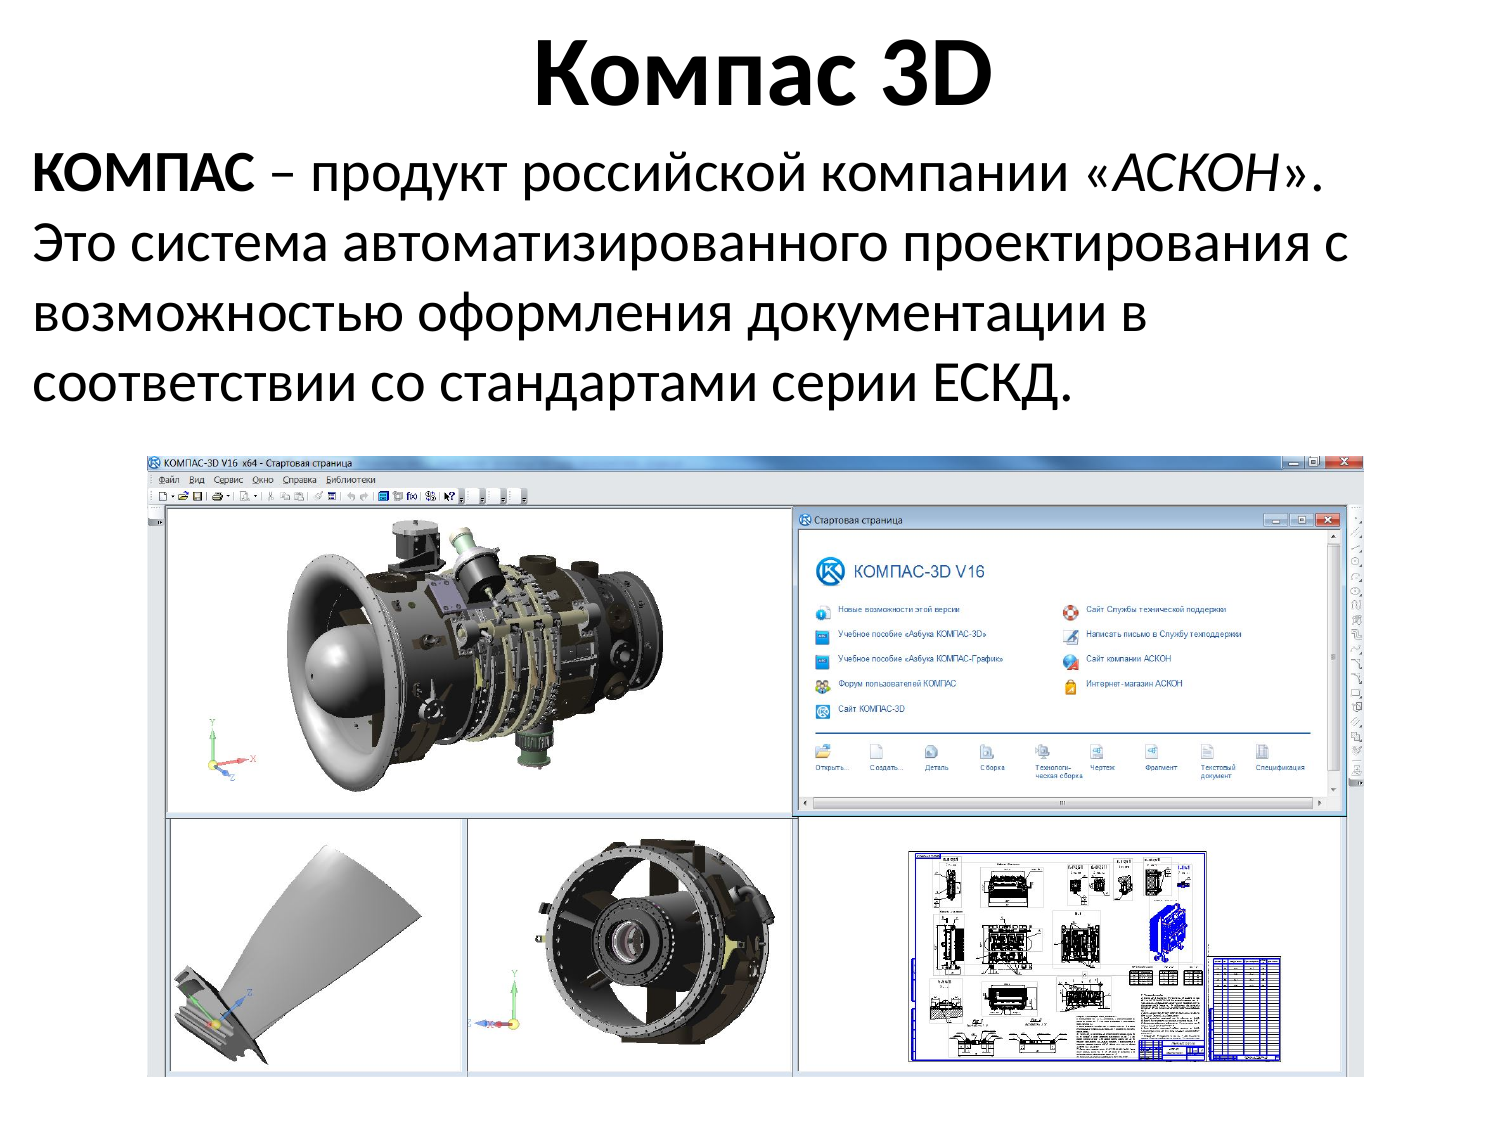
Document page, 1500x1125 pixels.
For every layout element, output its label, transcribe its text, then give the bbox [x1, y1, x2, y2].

title Компас 3D [88, 0, 1439, 160]
text_box КОМПАС – продукт российской компании «АСКОН». Это система автоматизированного проектирования с возможностью оформления документации в соответствии со стандартами серии ЕСКД. [17, 125, 1436, 421]
picture [147, 455, 1365, 1078]
